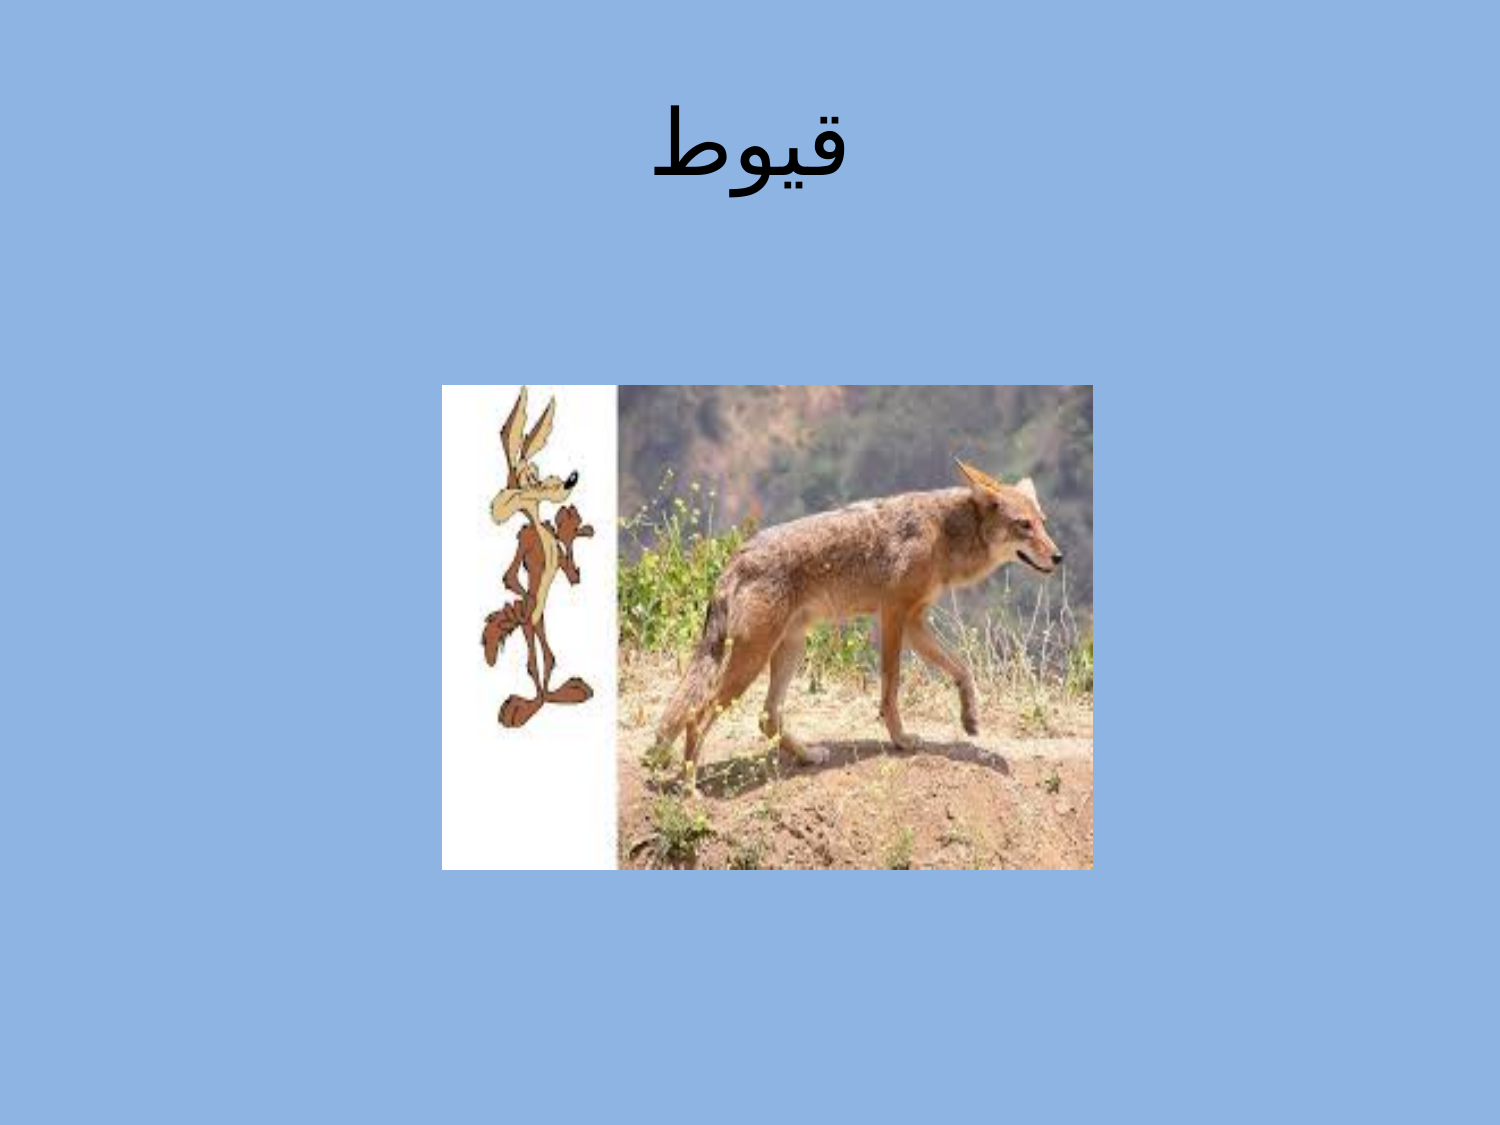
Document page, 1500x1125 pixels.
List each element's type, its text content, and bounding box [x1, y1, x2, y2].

title قيوط [75, 45, 1425, 233]
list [442, 385, 1093, 870]
